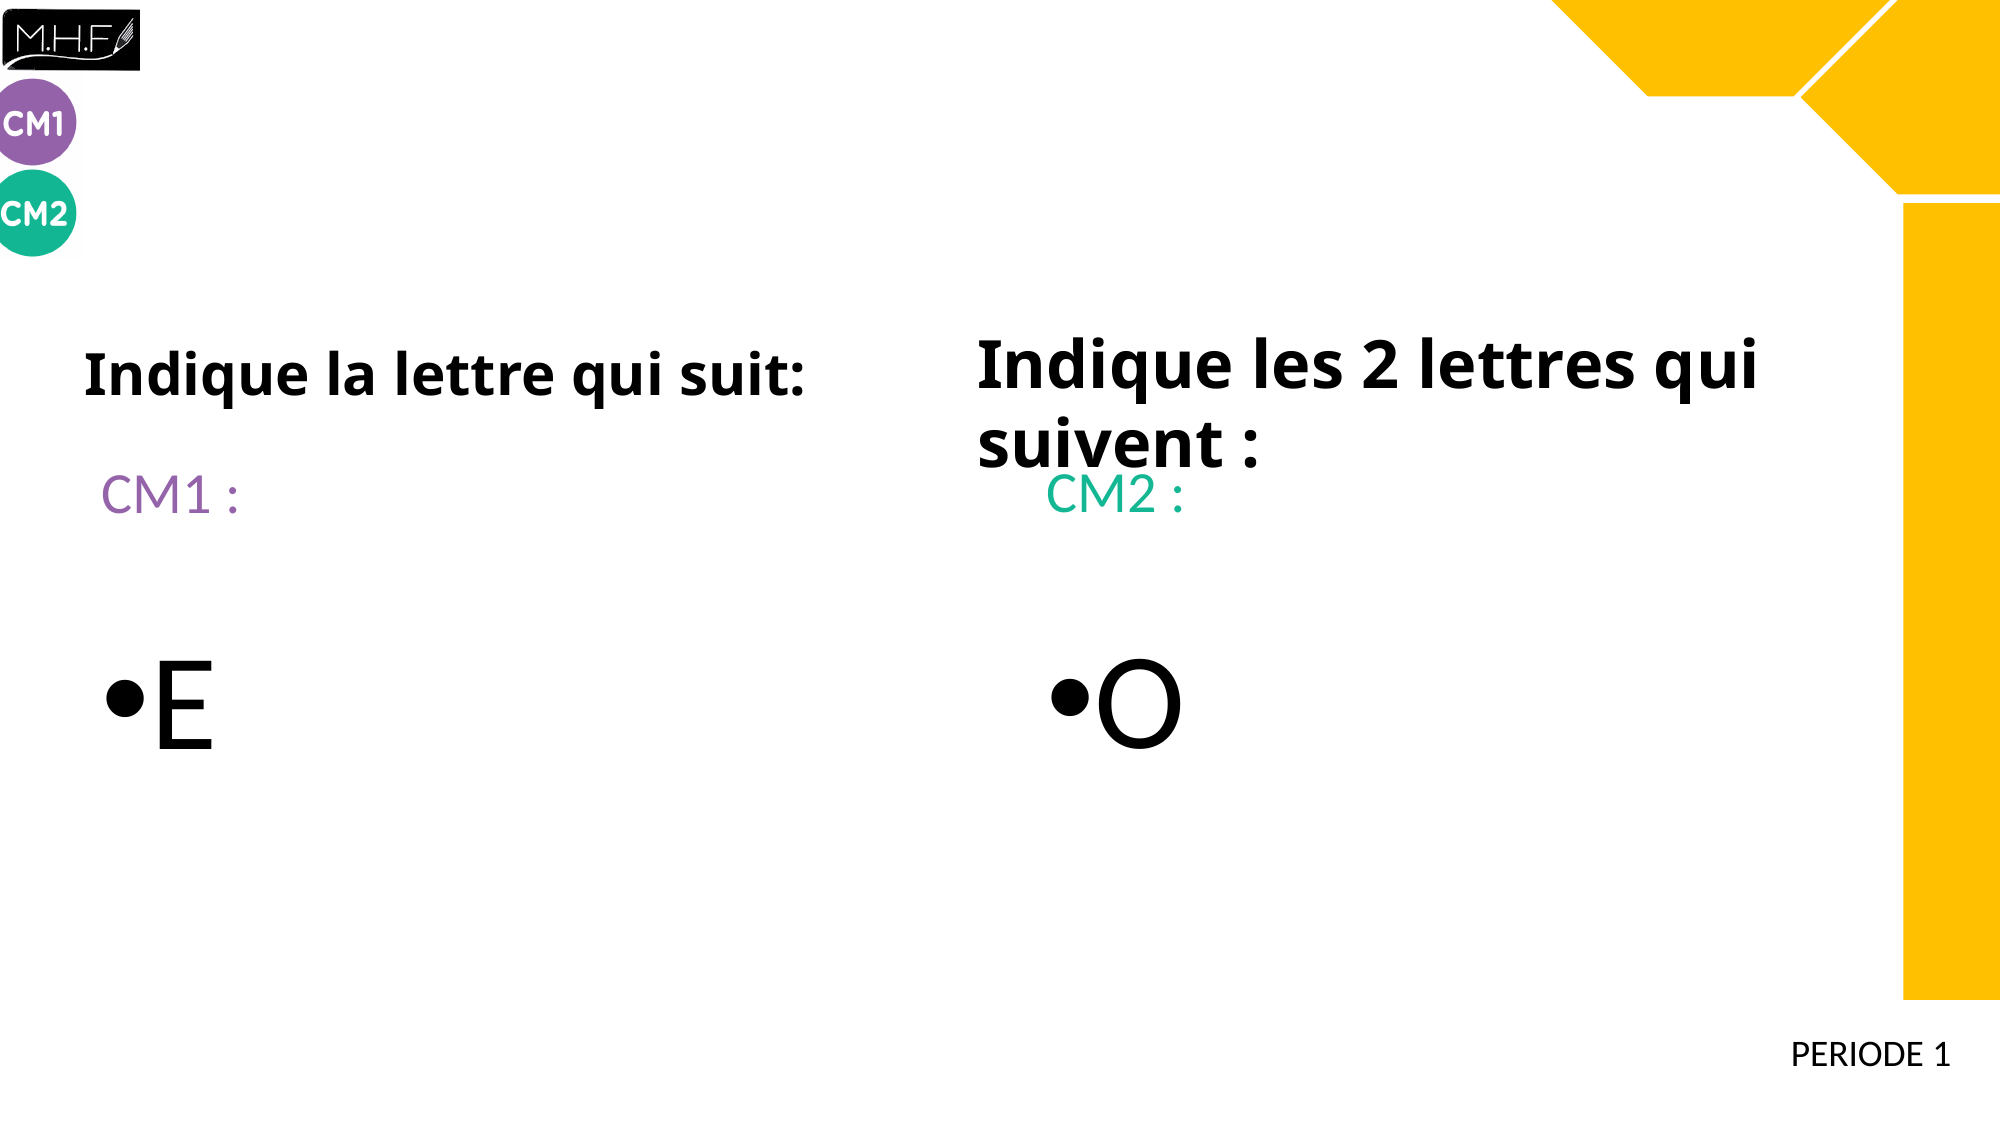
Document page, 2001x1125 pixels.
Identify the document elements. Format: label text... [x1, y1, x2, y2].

text_box [1902, 489, 2000, 1001]
text_box Indique les 2 lettres qui suivent : [962, 313, 2000, 489]
title Indique la lettre qui suit: [69, 266, 963, 487]
picture [0, 7, 140, 259]
text_box [1549, 0, 1892, 98]
list CM1 : E [86, 455, 897, 1015]
text_box [1799, 0, 2000, 196]
text_box PERIODE 1 [1362, 1021, 1967, 1125]
text_box [1902, 202, 2000, 313]
text_box CM2 : O [1031, 489, 1853, 1014]
